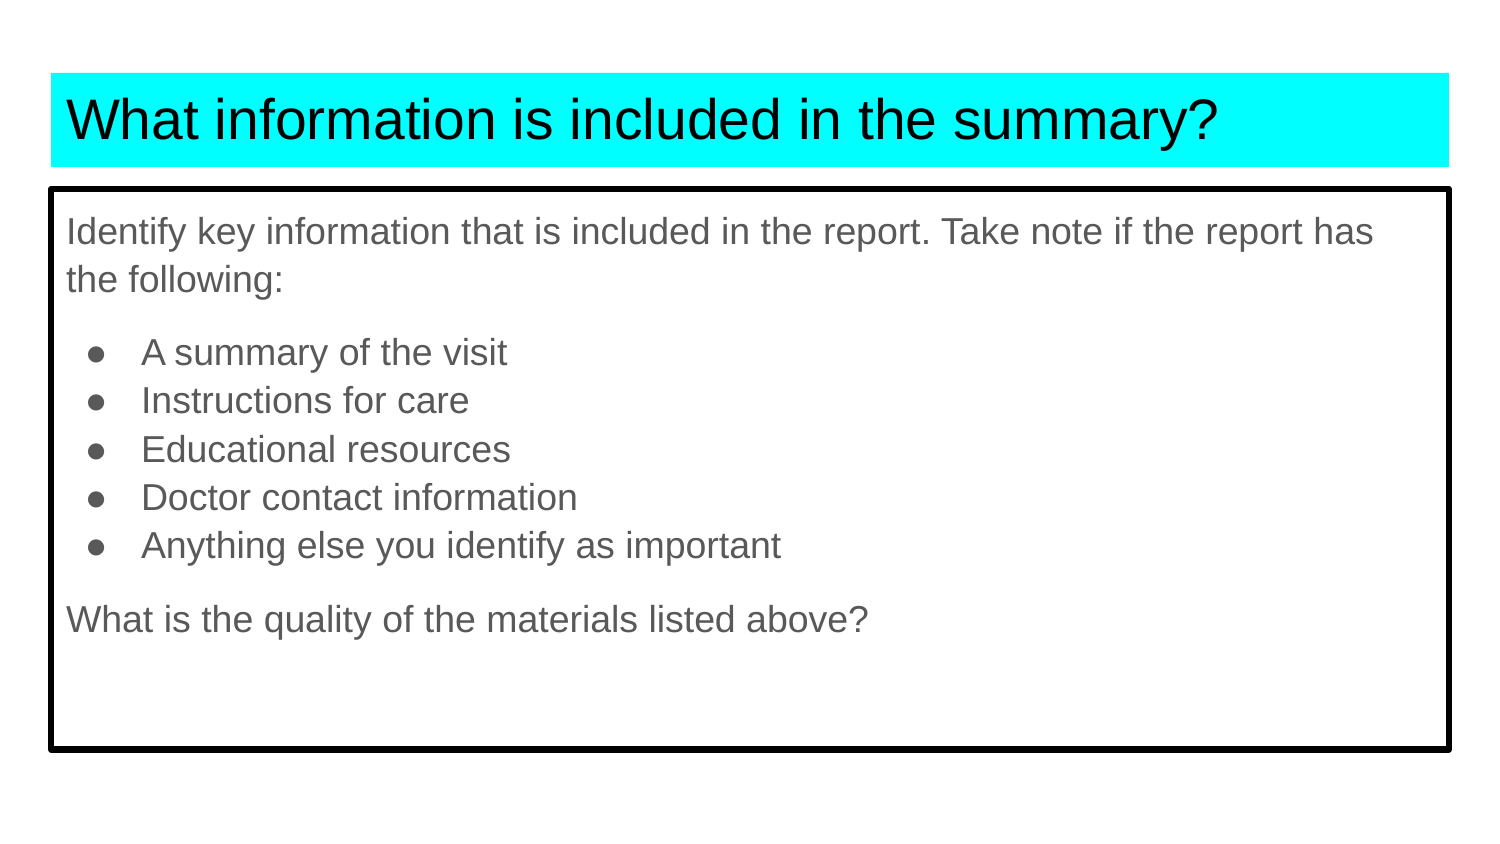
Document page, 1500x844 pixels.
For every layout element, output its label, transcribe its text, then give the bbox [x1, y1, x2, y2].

title What information is included in the summary? [51, 72, 1449, 167]
list Identify key information that is included in the report. Take note if the report has the following: A summary of the visit Instructions for care Educational resources Doctor contact information Anything else you identify as important What is the quality of the materials listed above? [51, 189, 1449, 750]
